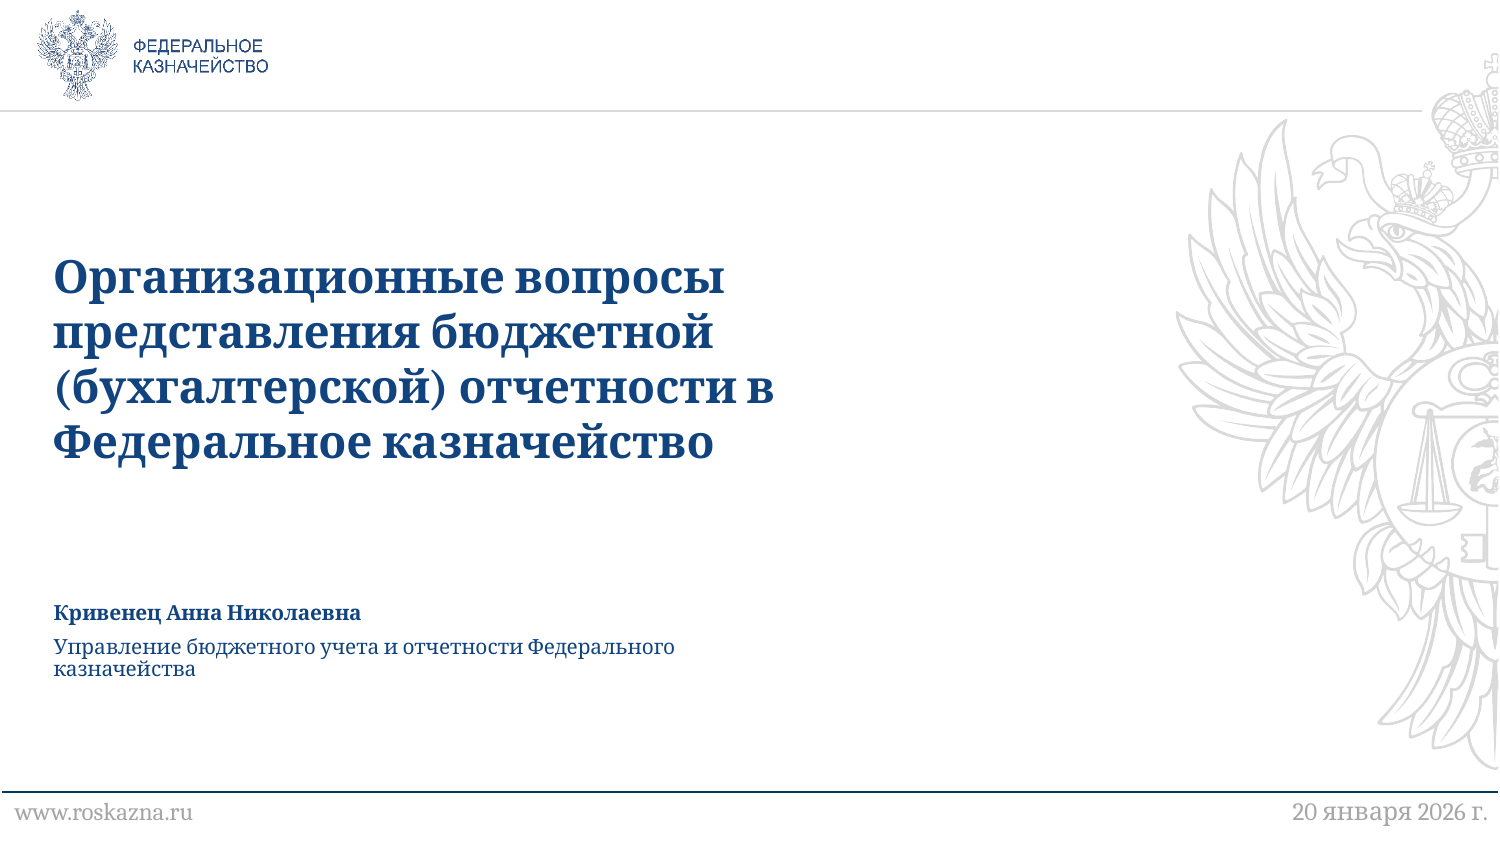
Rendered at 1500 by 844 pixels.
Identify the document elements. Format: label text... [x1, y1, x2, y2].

text_box 20 января 2026 г. [908, 787, 1500, 833]
picture [37, 10, 268, 101]
text_box [1175, 53, 1499, 770]
text_box www.roskazna.ru [0, 787, 597, 833]
text_box Кривенец Анна Николаевна Управление бюджетного учета и отчетности Федерального казначейства [38, 591, 733, 689]
text_box Организационные вопросы представления бюджетной (бухгалтерской) отчетности в Федеральное казначейство [38, 240, 1112, 475]
